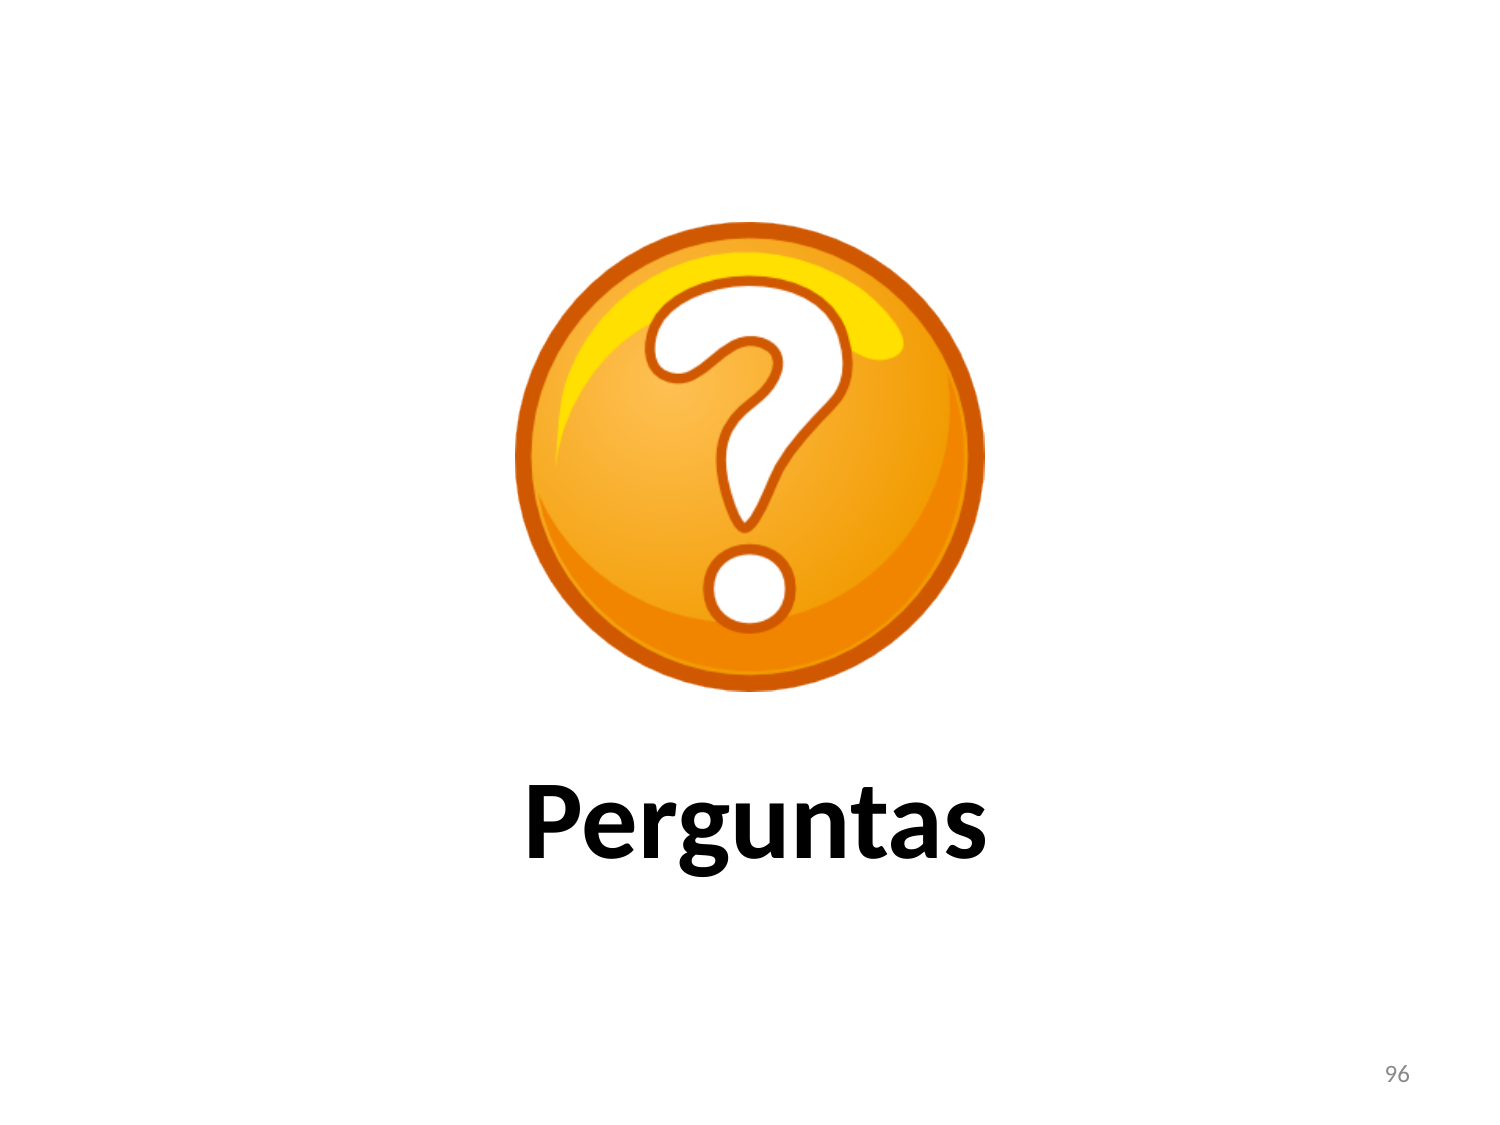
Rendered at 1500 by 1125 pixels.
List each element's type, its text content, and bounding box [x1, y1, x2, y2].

text_box Perguntas [509, 738, 1004, 888]
slide_number 96 [1074, 1042, 1425, 1103]
picture [515, 222, 985, 692]
